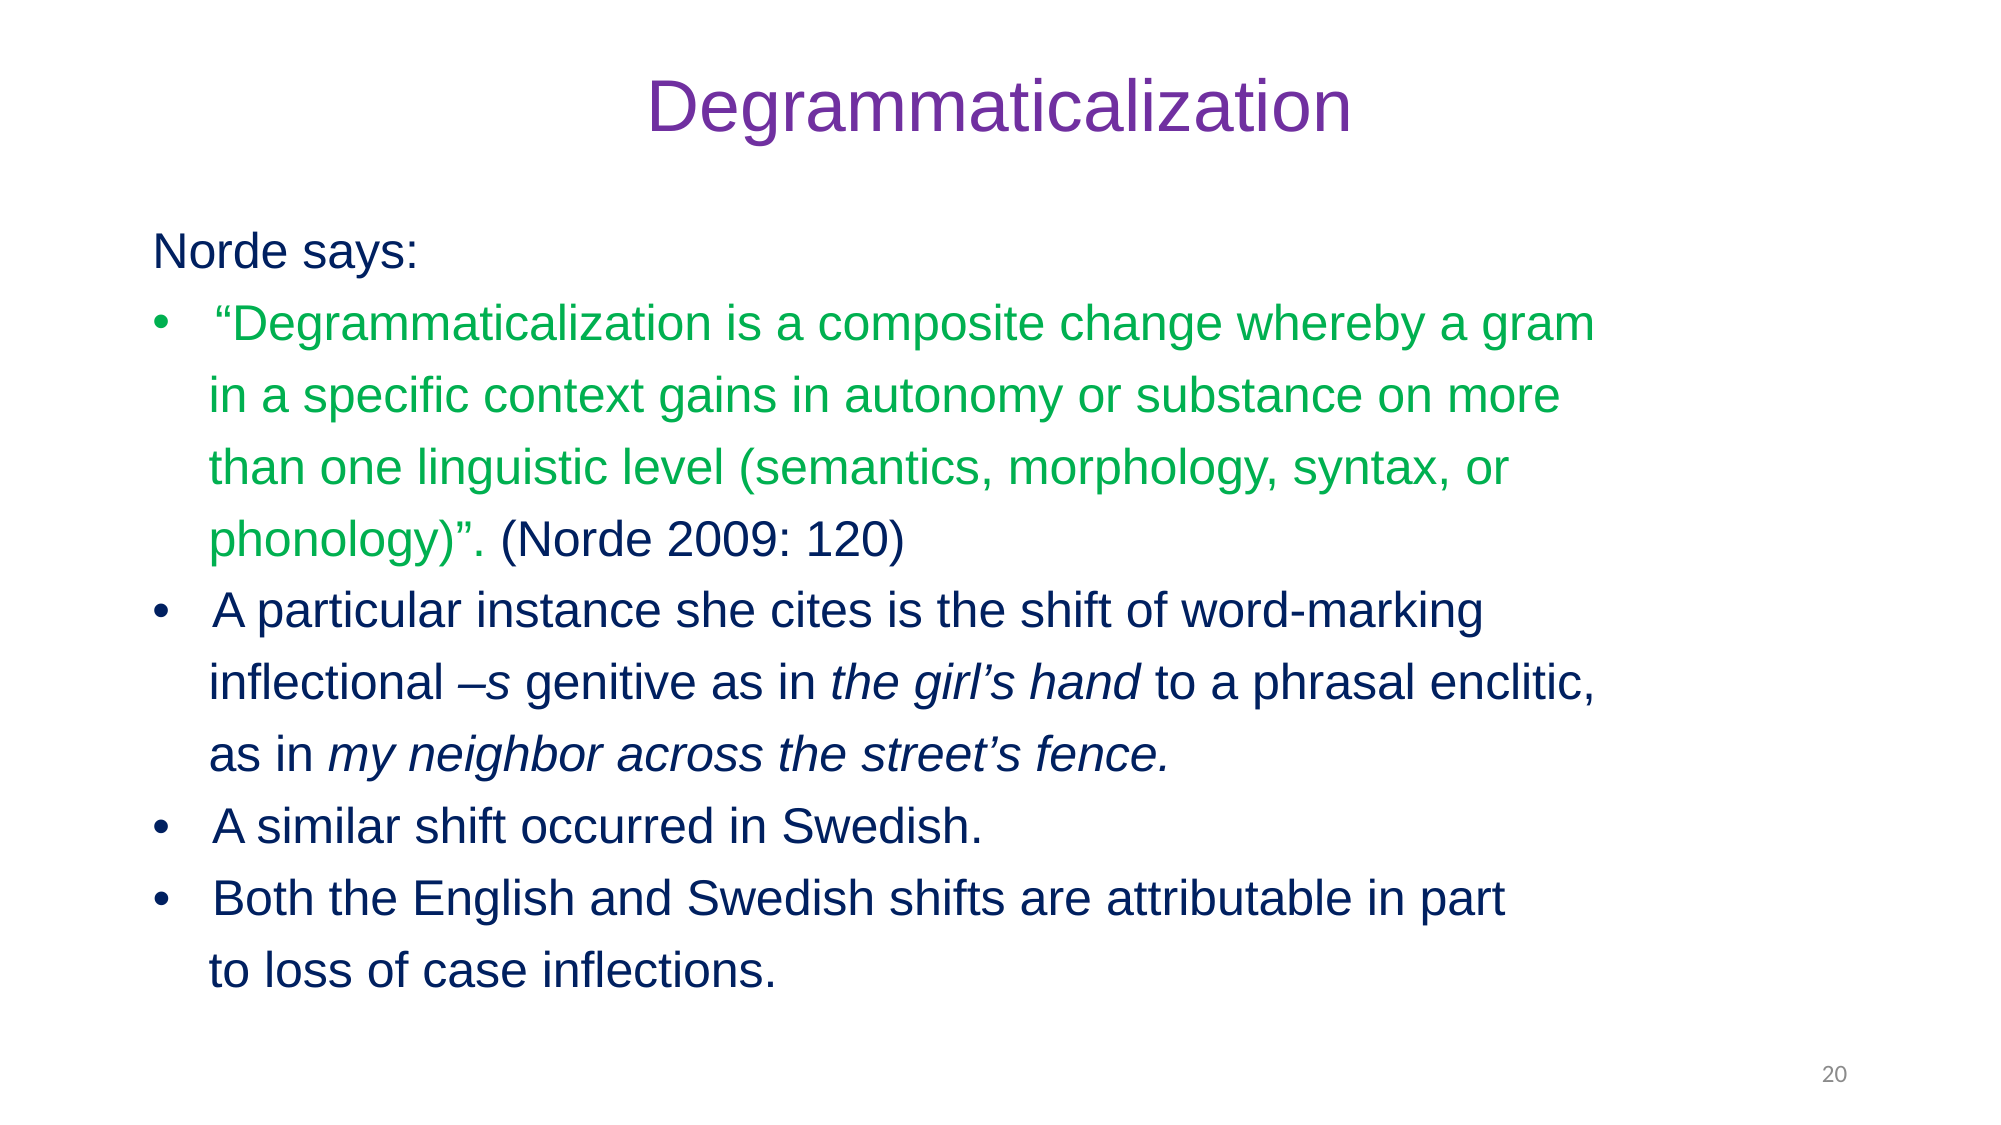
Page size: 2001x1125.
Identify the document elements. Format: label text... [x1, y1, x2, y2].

slide_number 20 [1412, 1042, 1863, 1103]
list Norde says: “Degrammaticalization is a composite change whereby a gram in a specific context gains in autonomy or substance on more than one linguistic level (semantics, morphology, syntax, or phonology)”. (Norde 2009: 120) • A particular instance she cites is the shift of word-marking inflectional –s genitive as in the girl’s hand to a phrasal enclitic, as in my neighbor across the street’s fence. • A similar shift occurred in Swedish. • Both the English and Swedish shifts are attributable in part to loss of case inflections. [137, 217, 1863, 1014]
title Degrammaticalization [137, 59, 1863, 155]
